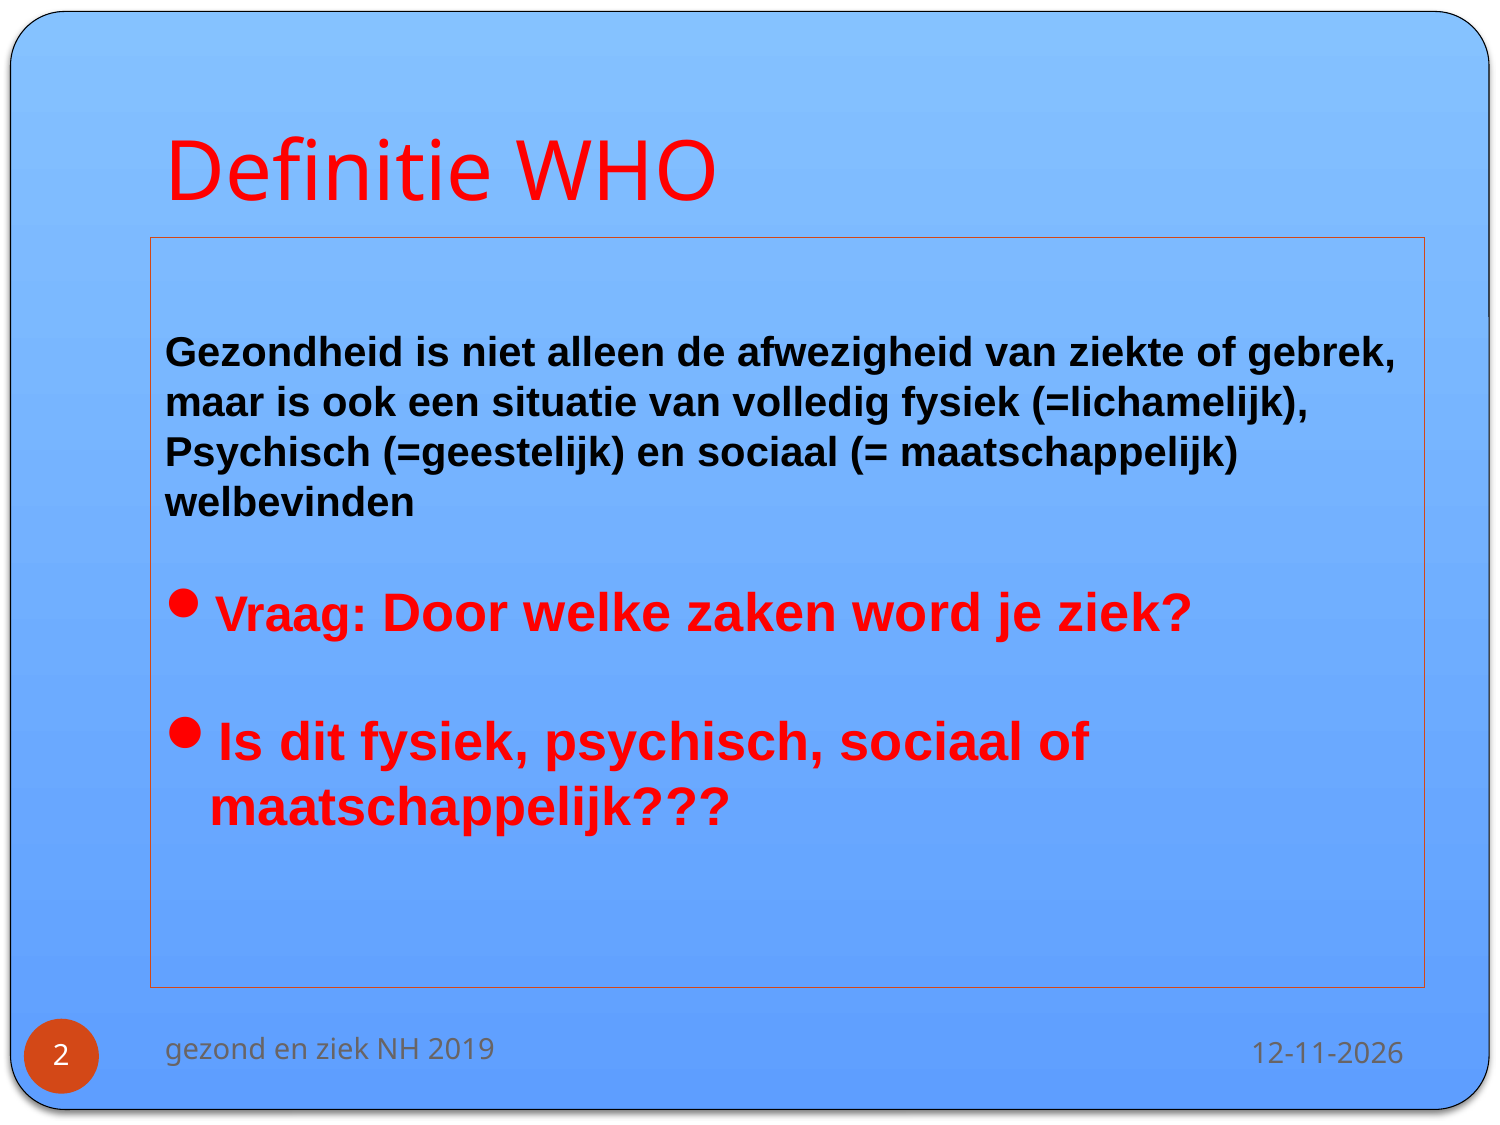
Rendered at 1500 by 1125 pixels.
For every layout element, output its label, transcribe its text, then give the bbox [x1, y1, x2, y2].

slide_number 2 [23, 1018, 99, 1094]
list Gezondheid is niet alleen de afwezigheid van ziekte of gebrek, maar is ook een situatie van volledig fysiek (=lichamelijk), Psychisch (=geestelijk) en sociaal (= maatschappelijk) welbevinden Vraag: Door welke zaken word je ziek? Is dit fysiek, psychisch, sociaal of maatschappelijk??? [150, 237, 1425, 988]
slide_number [1012, 1015, 1419, 1094]
title Definitie WHO [150, 45, 1425, 233]
footer gezond en ziek NH 2019 [150, 1012, 800, 1088]
